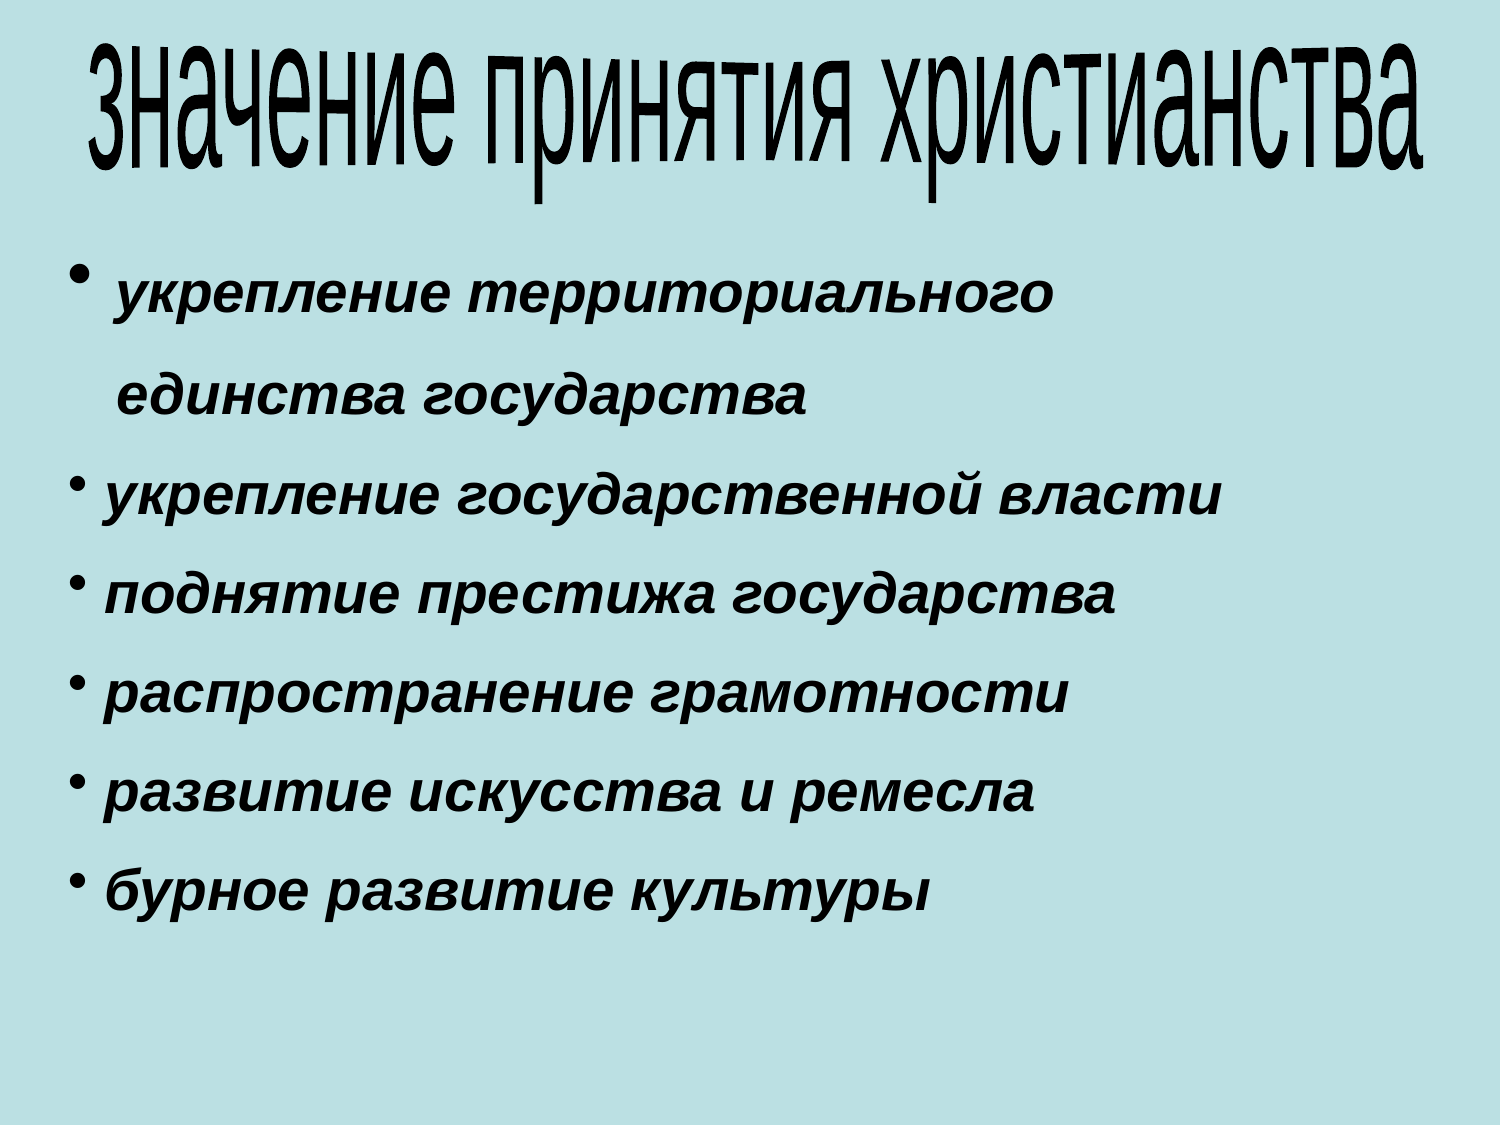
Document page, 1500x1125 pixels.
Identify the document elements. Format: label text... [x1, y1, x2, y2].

text_box [242, 101, 1117, 217]
text_box укрепление территориального единства государства укрепление государственной власти поднятие престижа государства распространение грамотности развитие искусства и ремесла бурное развитие культуры [53, 229, 1500, 931]
